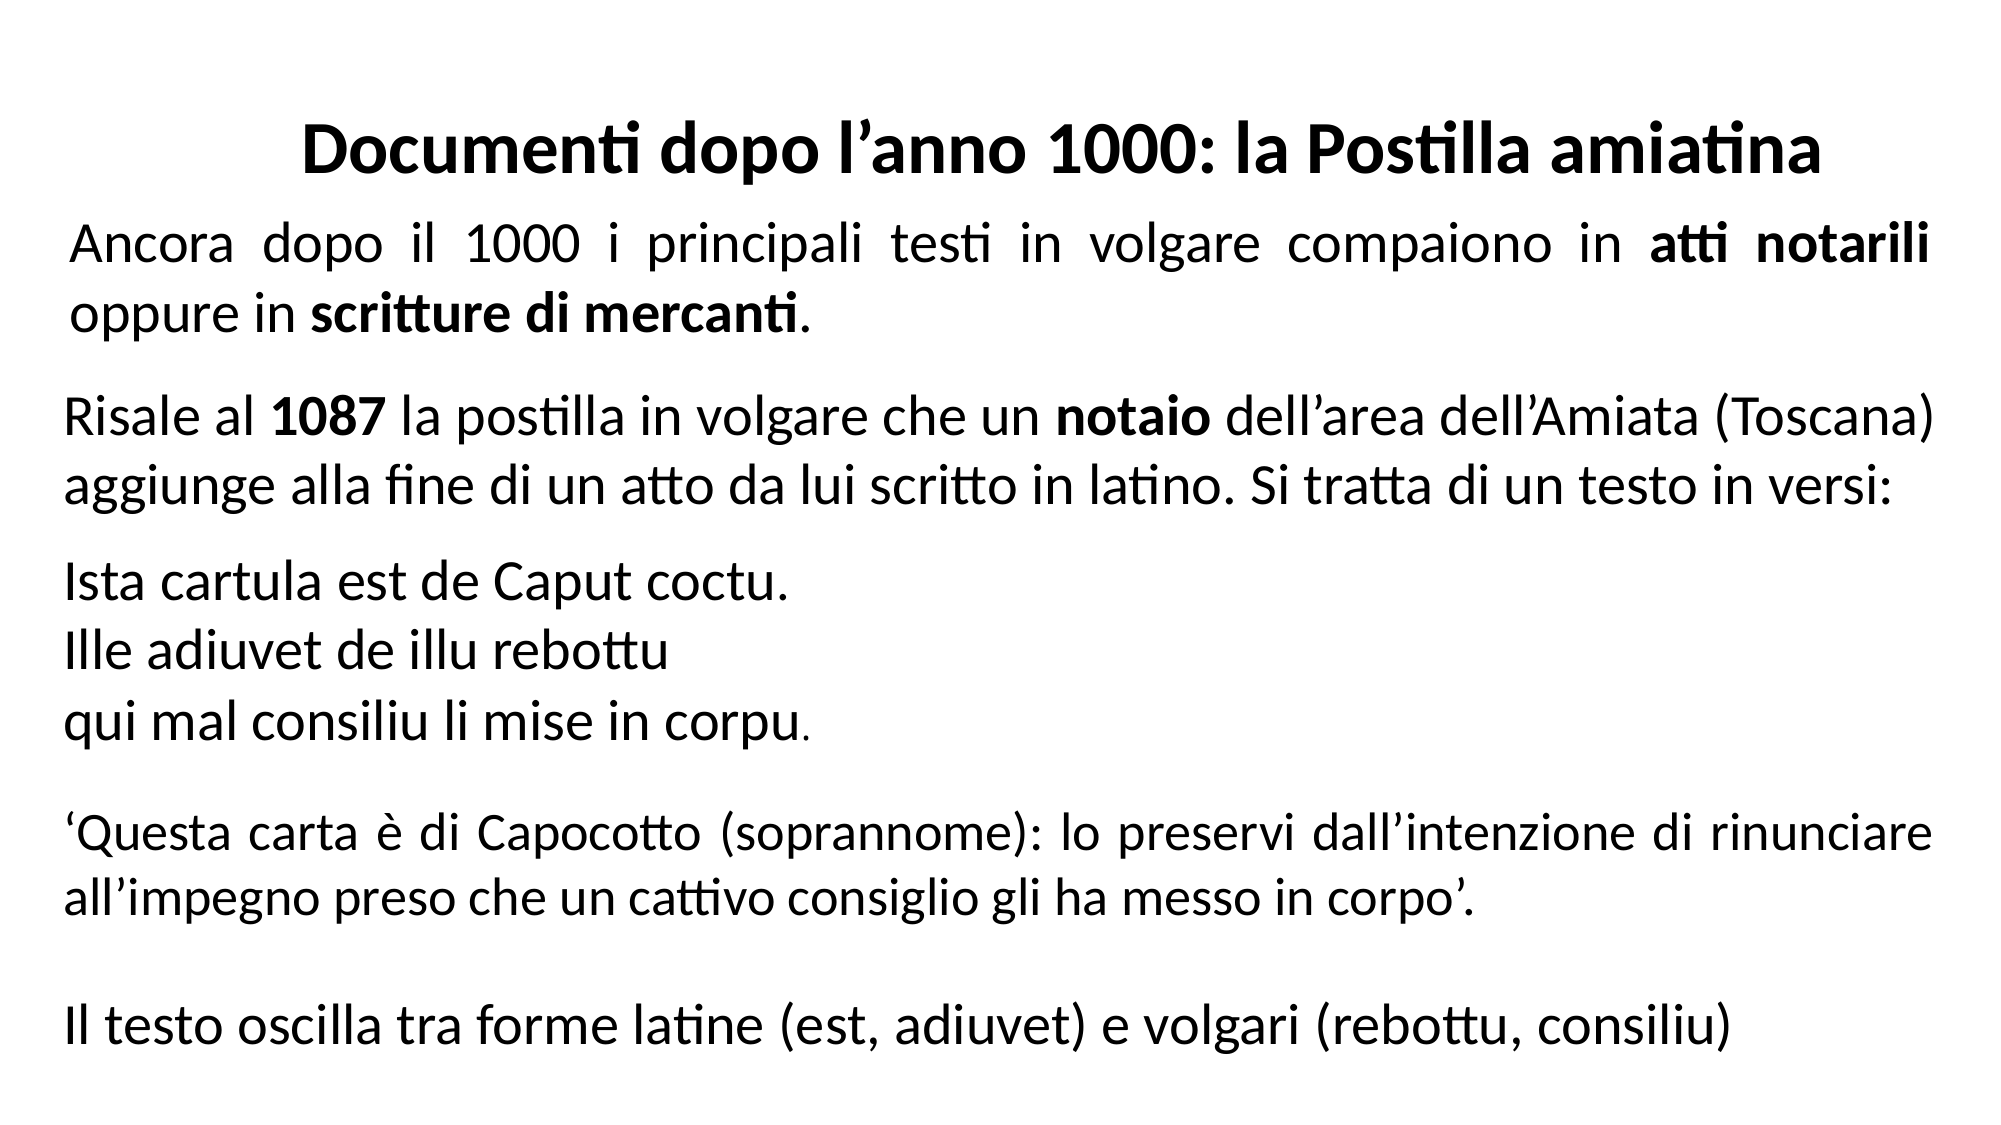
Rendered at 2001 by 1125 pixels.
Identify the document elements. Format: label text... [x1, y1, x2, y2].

text_box Risale al 1087 la postilla in volgare che un notaio dell’area dell’Amiata (Toscana) aggiunge alla fine di un atto da lui scritto in latino. Si tratta di un testo in versi: Ista cartula est de Caput coctu. Ille adiuvet de illu rebottu qui mal consiliu li mise in corpu. ‘Questa carta è di Capocotto (soprannome): lo preservi dall’intenzione di rinunciare all’impegno preso che un cattivo consiglio gli ha messo in corpo’. Il testo oscilla tra forme latine (est, adiuvet) e volgari (rebottu, consiliu) [48, 369, 1952, 1064]
text_box Ancora dopo il 1000 i principali testi in volgare compaiono in atti notarili oppure in scritture di mercanti. [54, 197, 1946, 352]
text_box Documenti dopo l’anno 1000: la Postilla amiatina [232, 91, 1894, 196]
